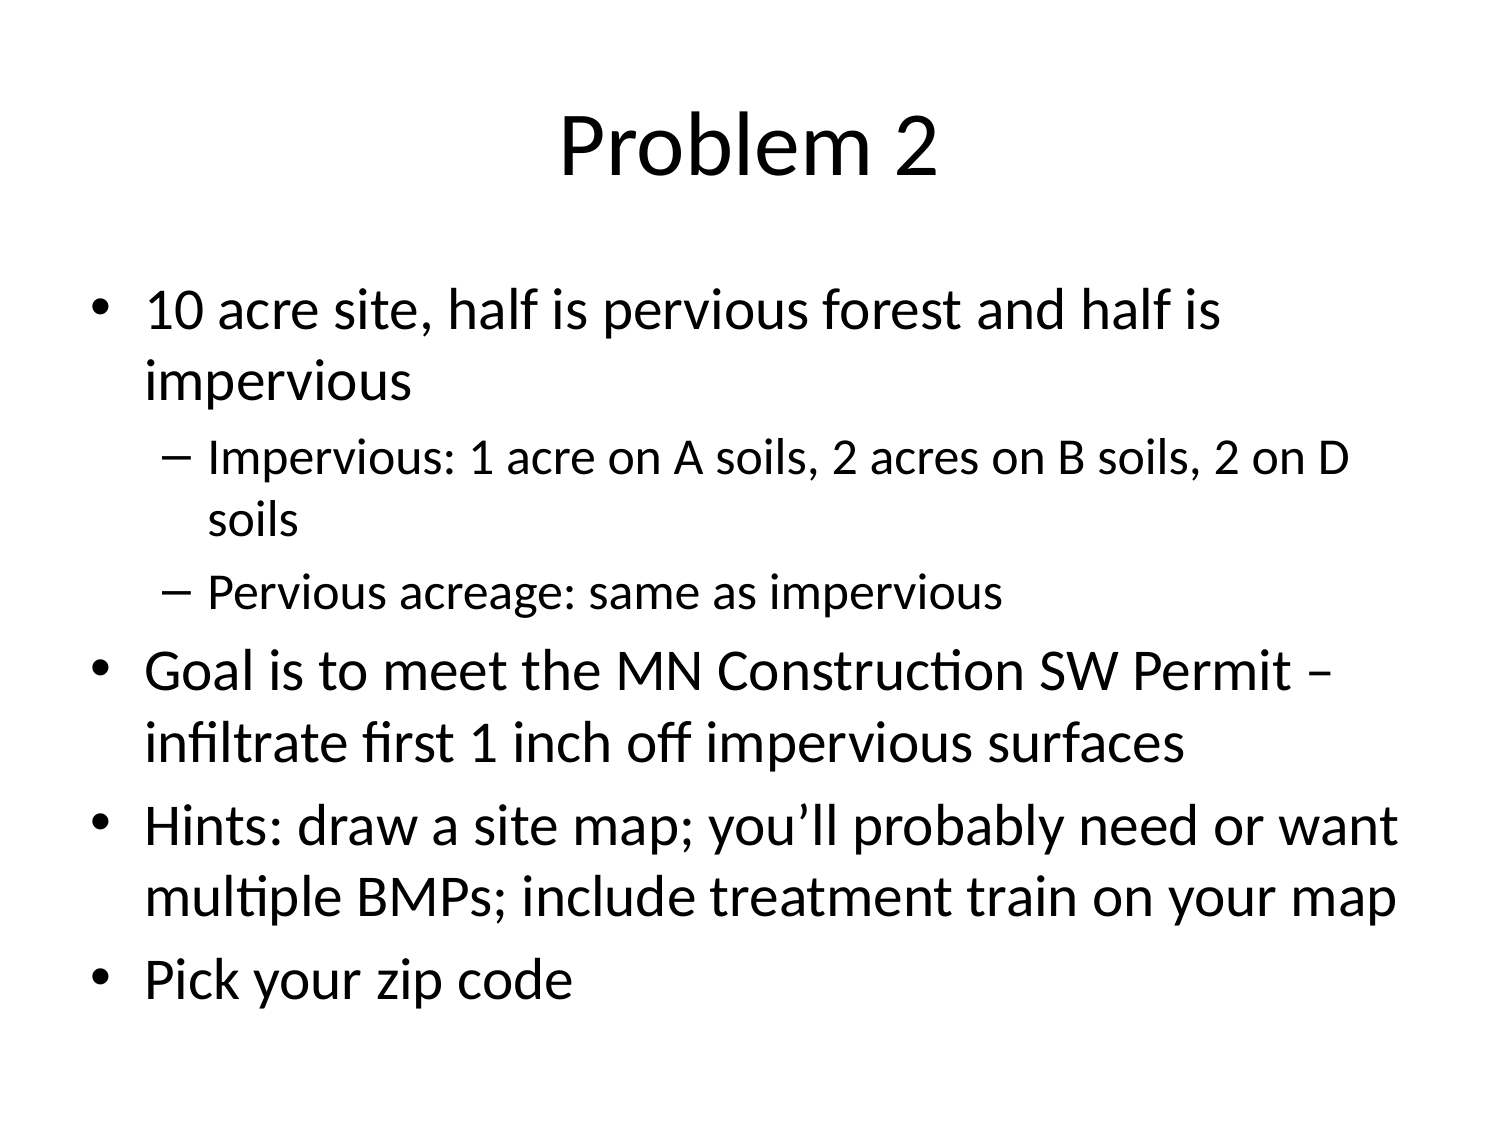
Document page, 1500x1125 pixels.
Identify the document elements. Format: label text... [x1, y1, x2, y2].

list 10 acre site, half is pervious forest and half is impervious Impervious: 1 acre on A soils, 2 acres on B soils, 2 on D soils Pervious acreage: same as impervious Goal is to meet the MN Construction SW Permit – infiltrate first 1 inch off impervious surfaces Hints: draw a site map; you’ll probably need or want multiple BMPs; include treatment train on your map Pick your zip code [75, 262, 1425, 1088]
title Problem 2 [75, 45, 1425, 233]
